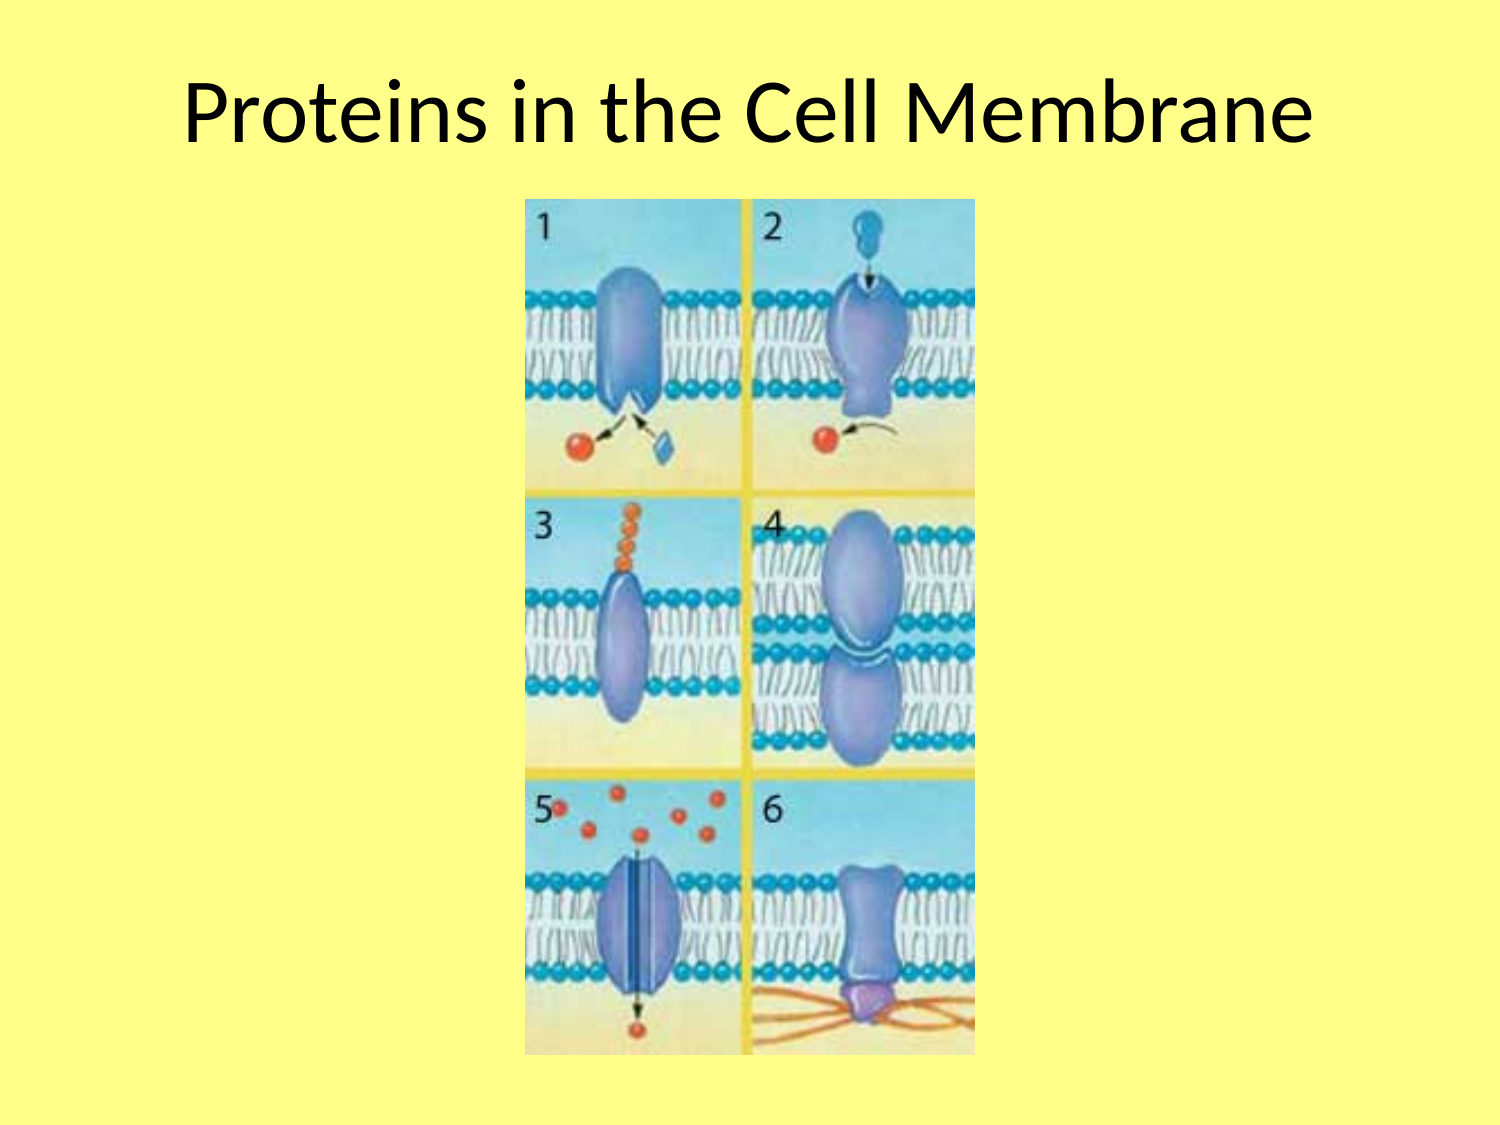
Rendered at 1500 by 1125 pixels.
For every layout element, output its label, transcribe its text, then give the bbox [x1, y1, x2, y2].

picture [524, 199, 976, 1055]
title Proteins in the Cell Membrane [75, 12, 1425, 200]
